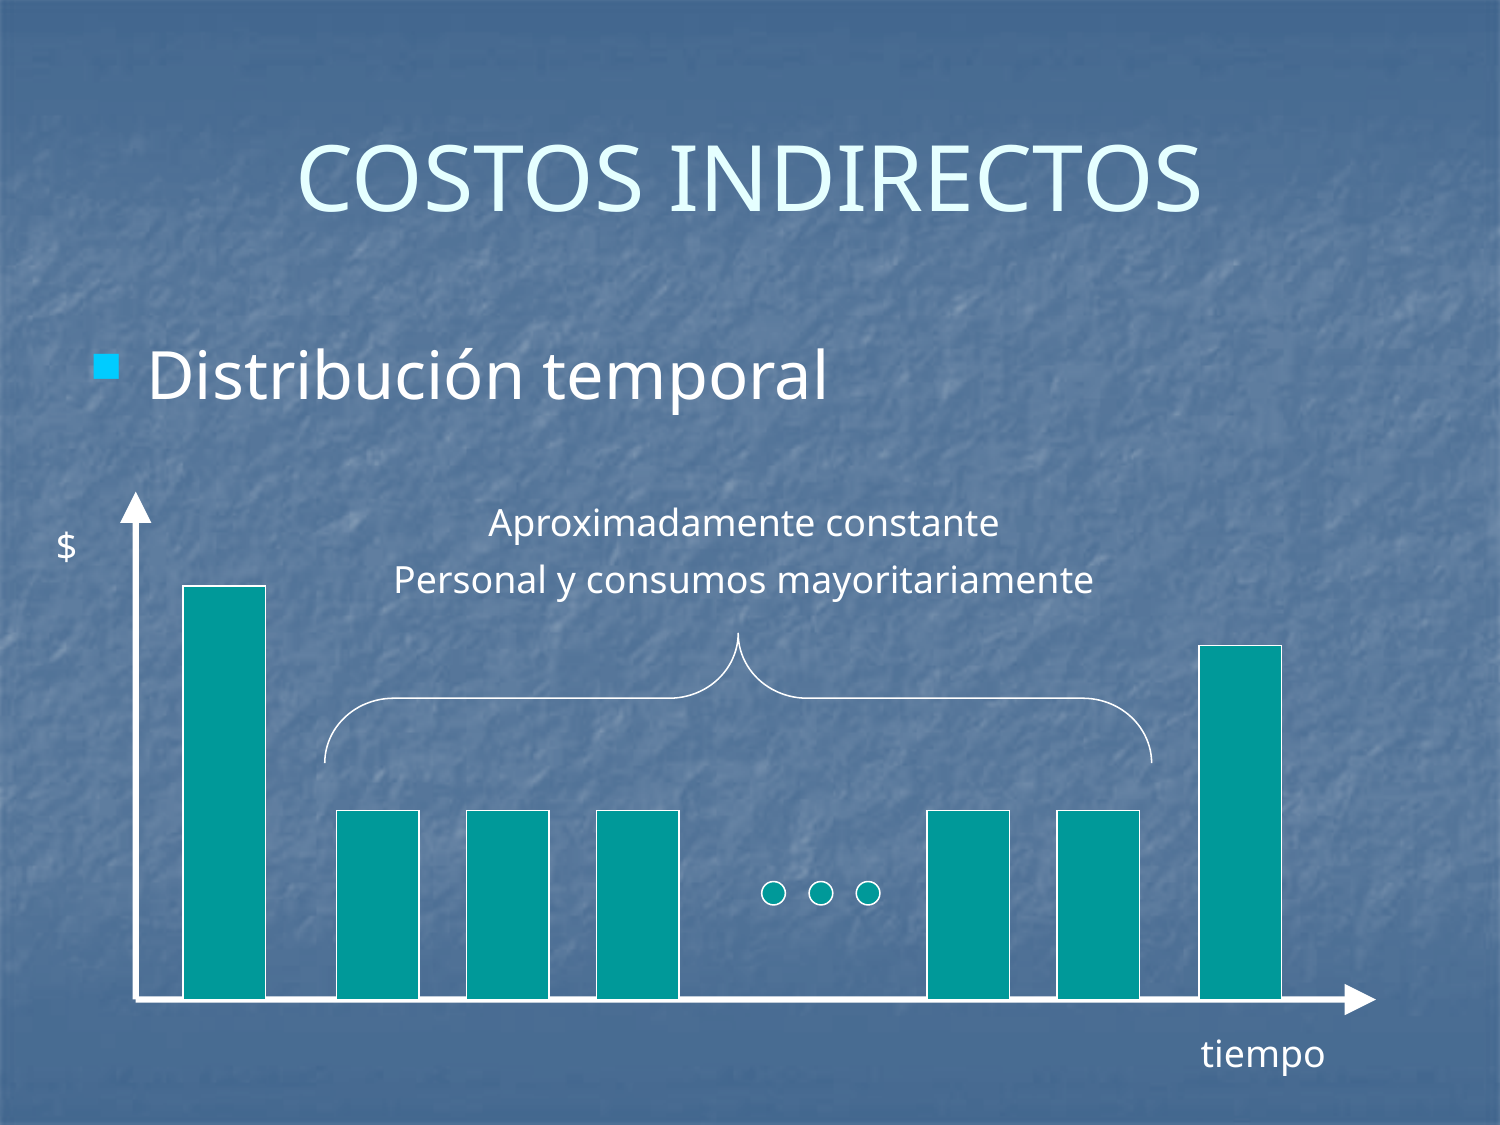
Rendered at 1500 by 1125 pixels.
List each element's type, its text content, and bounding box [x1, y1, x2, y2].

text_box [125, 491, 147, 1000]
text_box [1282, 989, 1376, 1010]
list Distribución temporal [74, 324, 1426, 460]
text_box [466, 810, 549, 1000]
text_box [856, 881, 880, 905]
text_box [324, 633, 1152, 764]
text_box [809, 881, 833, 905]
text_box tiempo [1045, 1023, 1341, 1083]
text_box [1056, 810, 1140, 1000]
text_box [183, 586, 266, 1000]
text_box [1198, 645, 1282, 1000]
text_box Aproximadamente constante Personal y consumos mayoritariamente [312, 491, 1176, 609]
text_box [336, 810, 419, 1000]
text_box [927, 810, 1010, 1000]
text_box [761, 881, 786, 905]
text_box [596, 810, 679, 1000]
text_box $ [41, 515, 101, 576]
title COSTOS INDIRECTOS [74, 62, 1426, 288]
